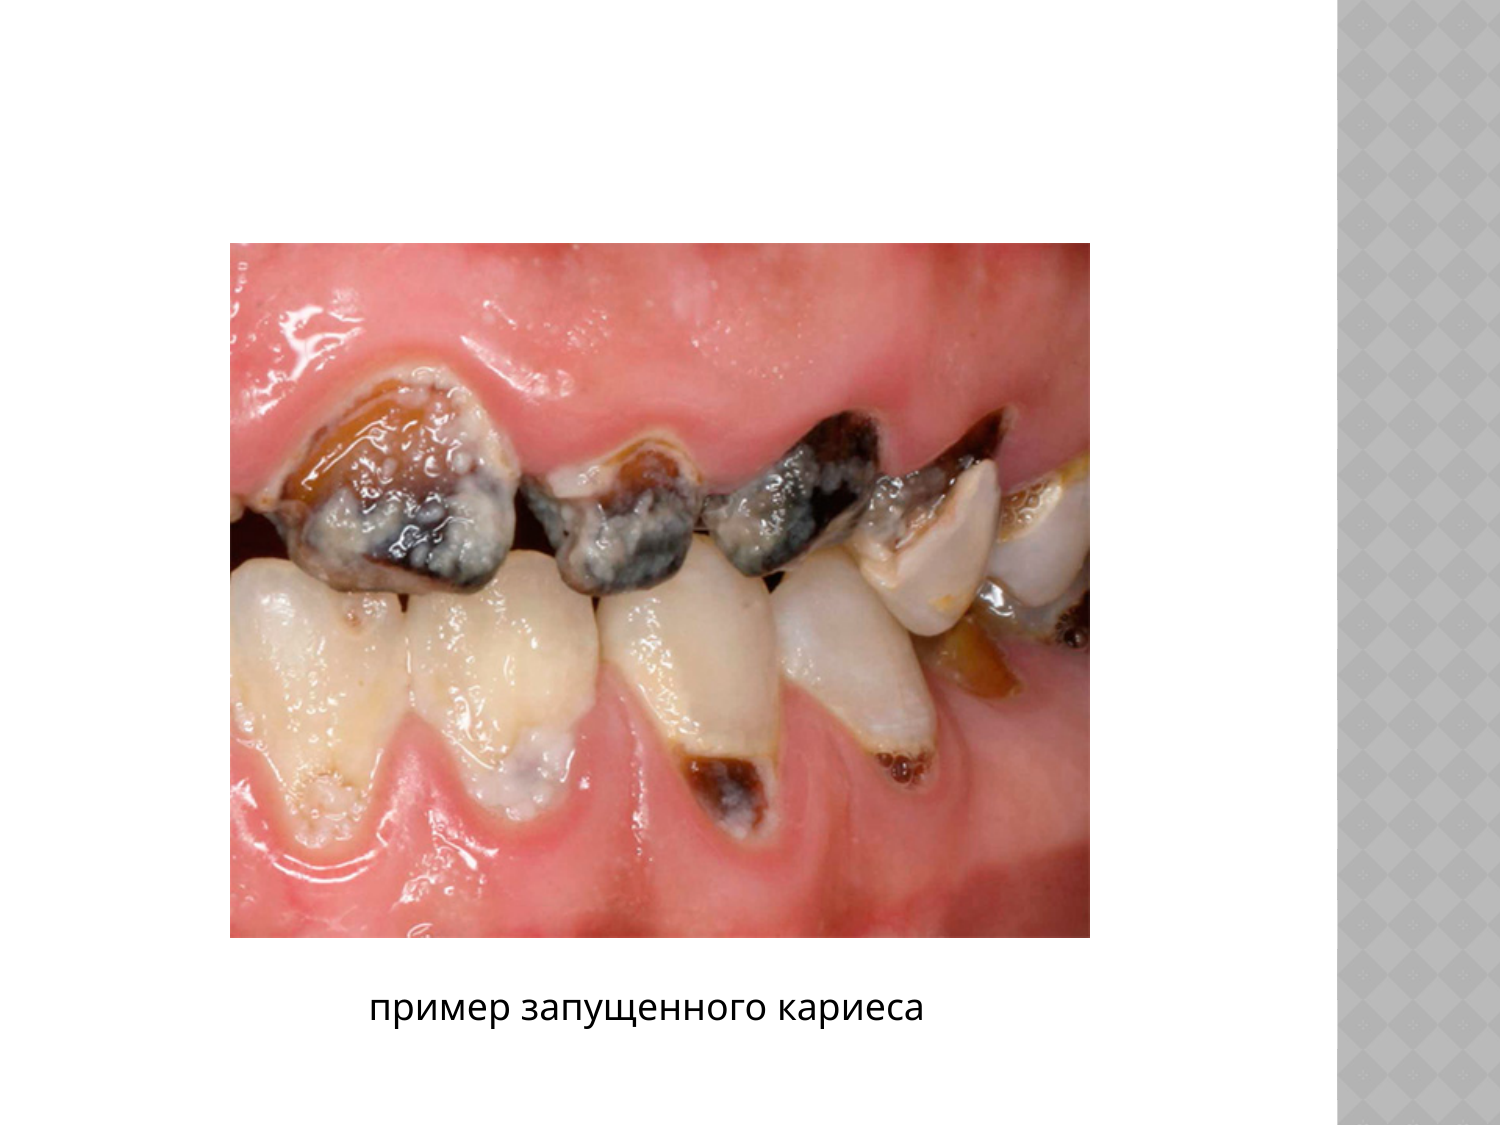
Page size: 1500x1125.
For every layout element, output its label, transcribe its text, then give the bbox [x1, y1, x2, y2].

text_box пример запущенного кариеса [353, 975, 941, 1036]
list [229, 243, 1090, 938]
